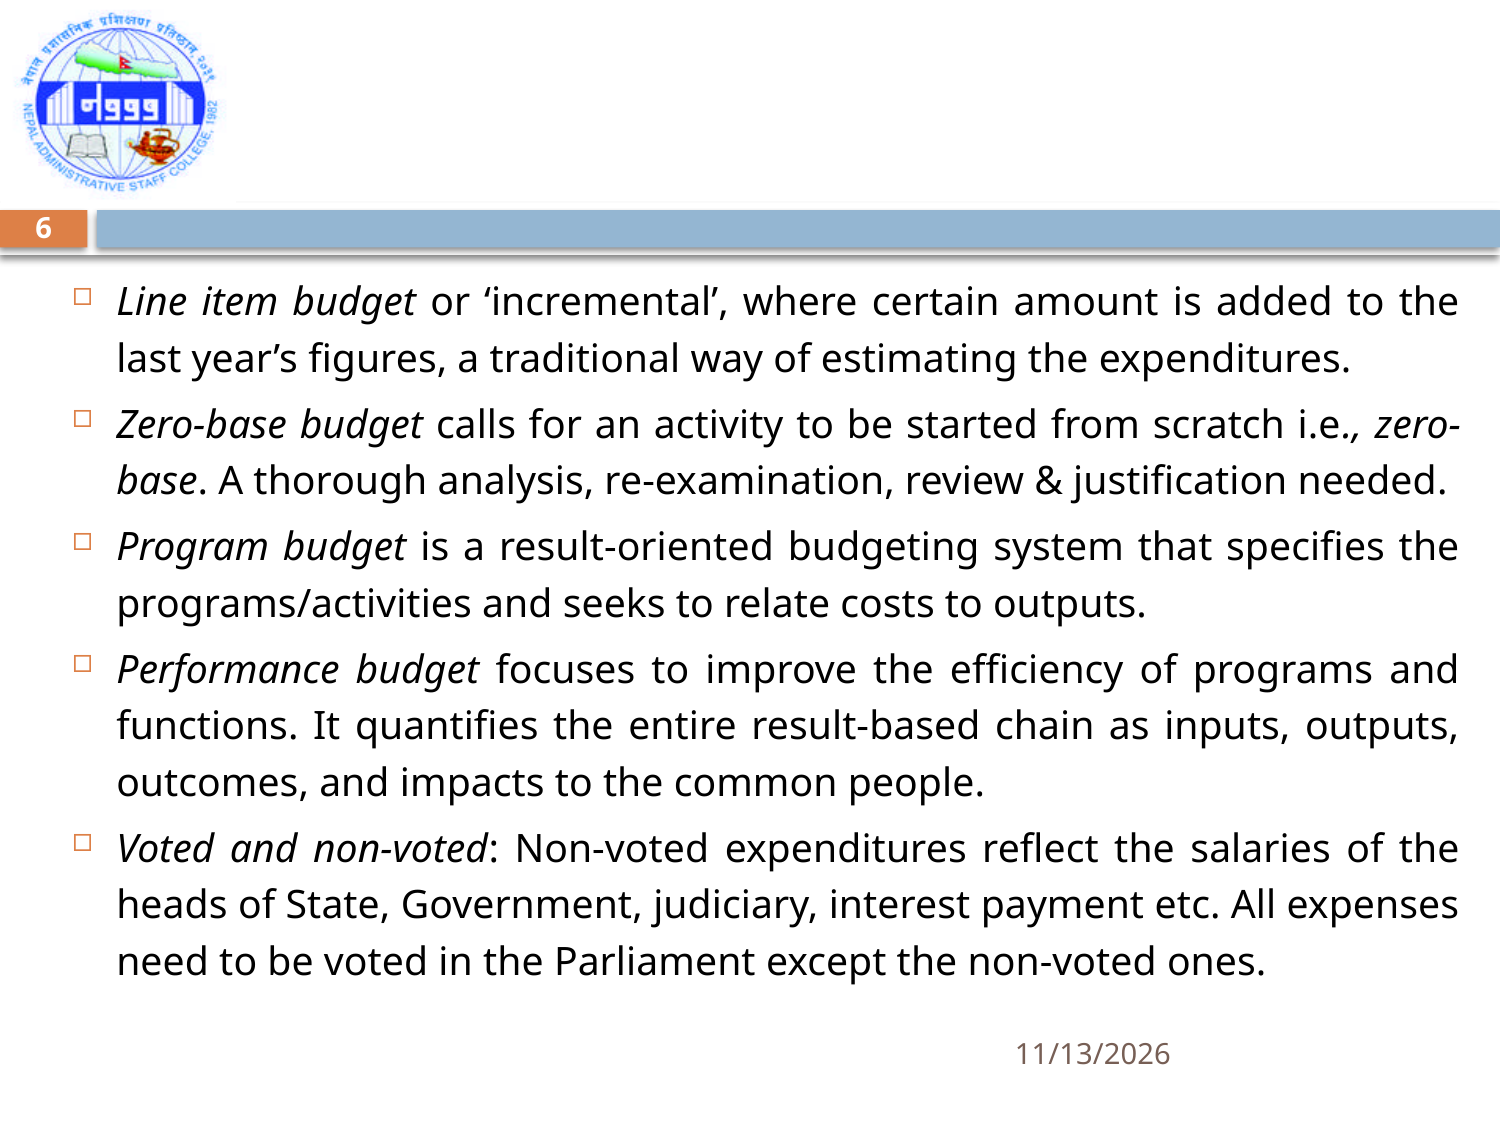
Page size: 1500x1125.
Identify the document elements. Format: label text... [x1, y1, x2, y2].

slide_number 6 [0, 208, 88, 249]
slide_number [999, 1025, 1438, 1085]
picture [1, 0, 236, 208]
list Line item budget or ‘incremental’, where certain amount is added to the last year’s figures, a traditional way of estimating the expenditures. Zero-base budget calls for an activity to be started from scratch i.e., zero-base. A thorough analysis, re-examination, review & justification needed. Program budget is a result-oriented budgeting system that specifies the programs/activities and seeks to relate costs to outputs. Performance budget focuses to improve the efficiency of programs and functions. It quantifies the entire result-based chain as inputs, outputs, outcomes, and impacts to the common people. Voted and non-voted: Non-voted expenditures reflect the salaries of the heads of State, Government, judiciary, interest payment etc. All expenses need to be voted in the Parliament except the non-voted ones. [57, 259, 1477, 1089]
